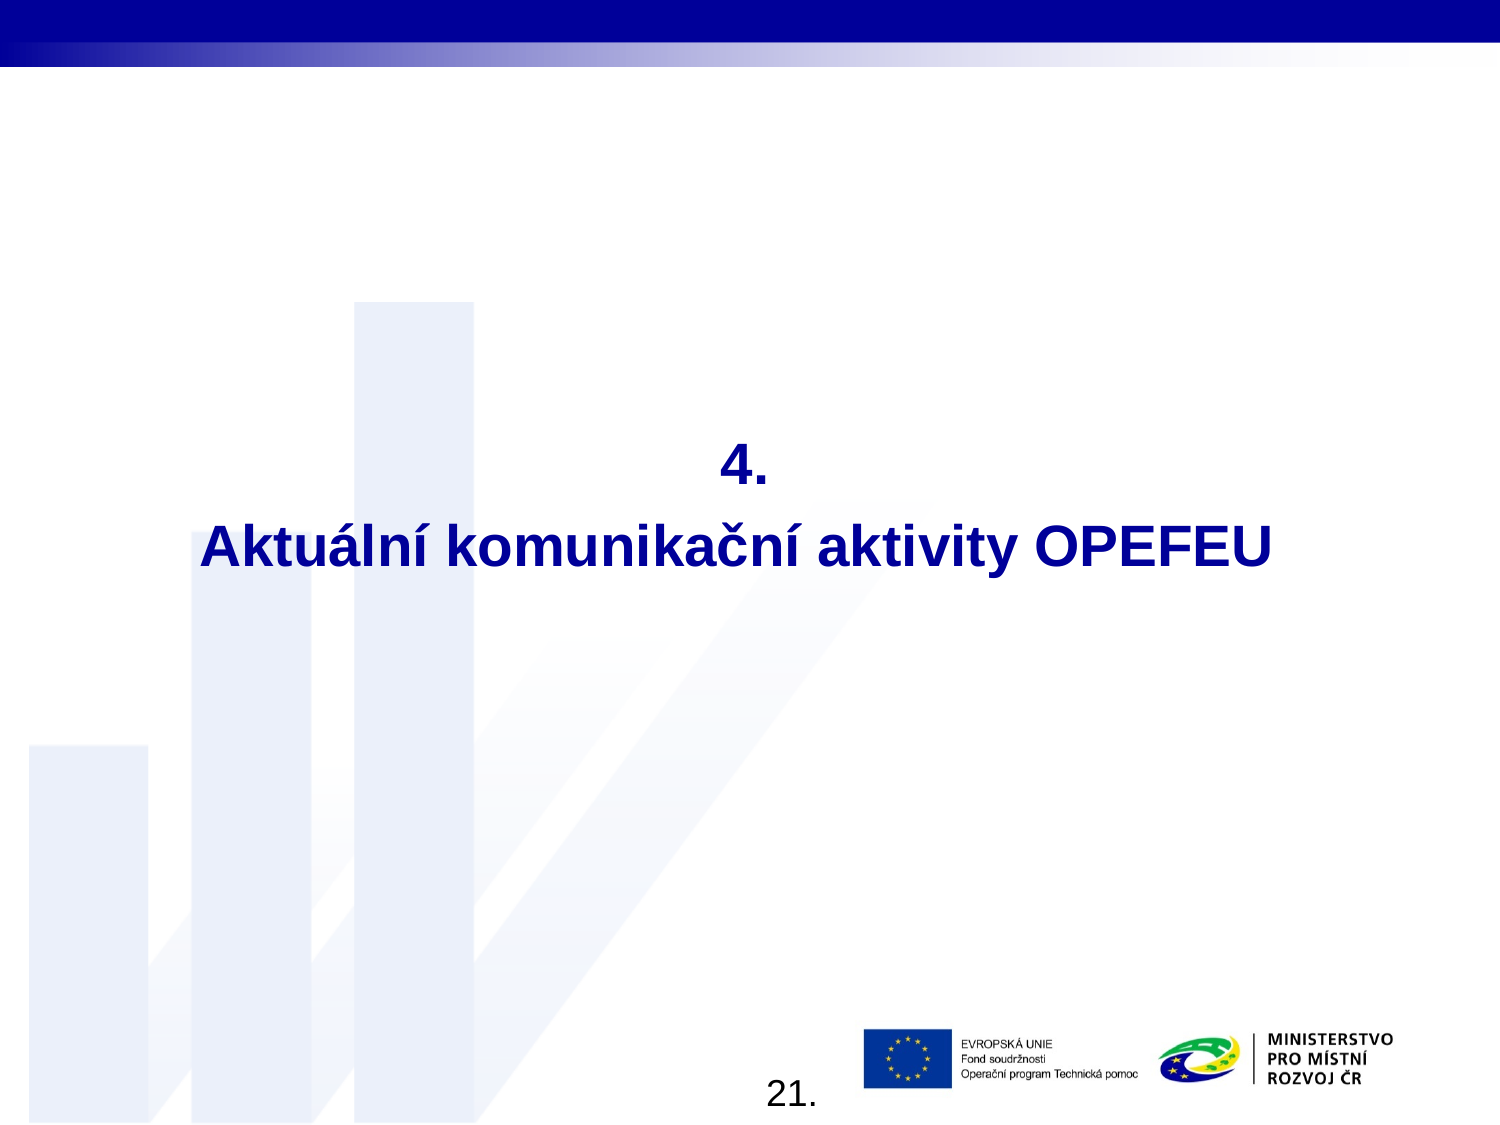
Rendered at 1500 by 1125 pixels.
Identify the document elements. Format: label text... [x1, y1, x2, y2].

text_box 21. [751, 1061, 835, 1122]
list 4. Aktuální komunikační aktivity OPEFEU [64, 255, 1425, 1012]
picture [29, 302, 1412, 1125]
